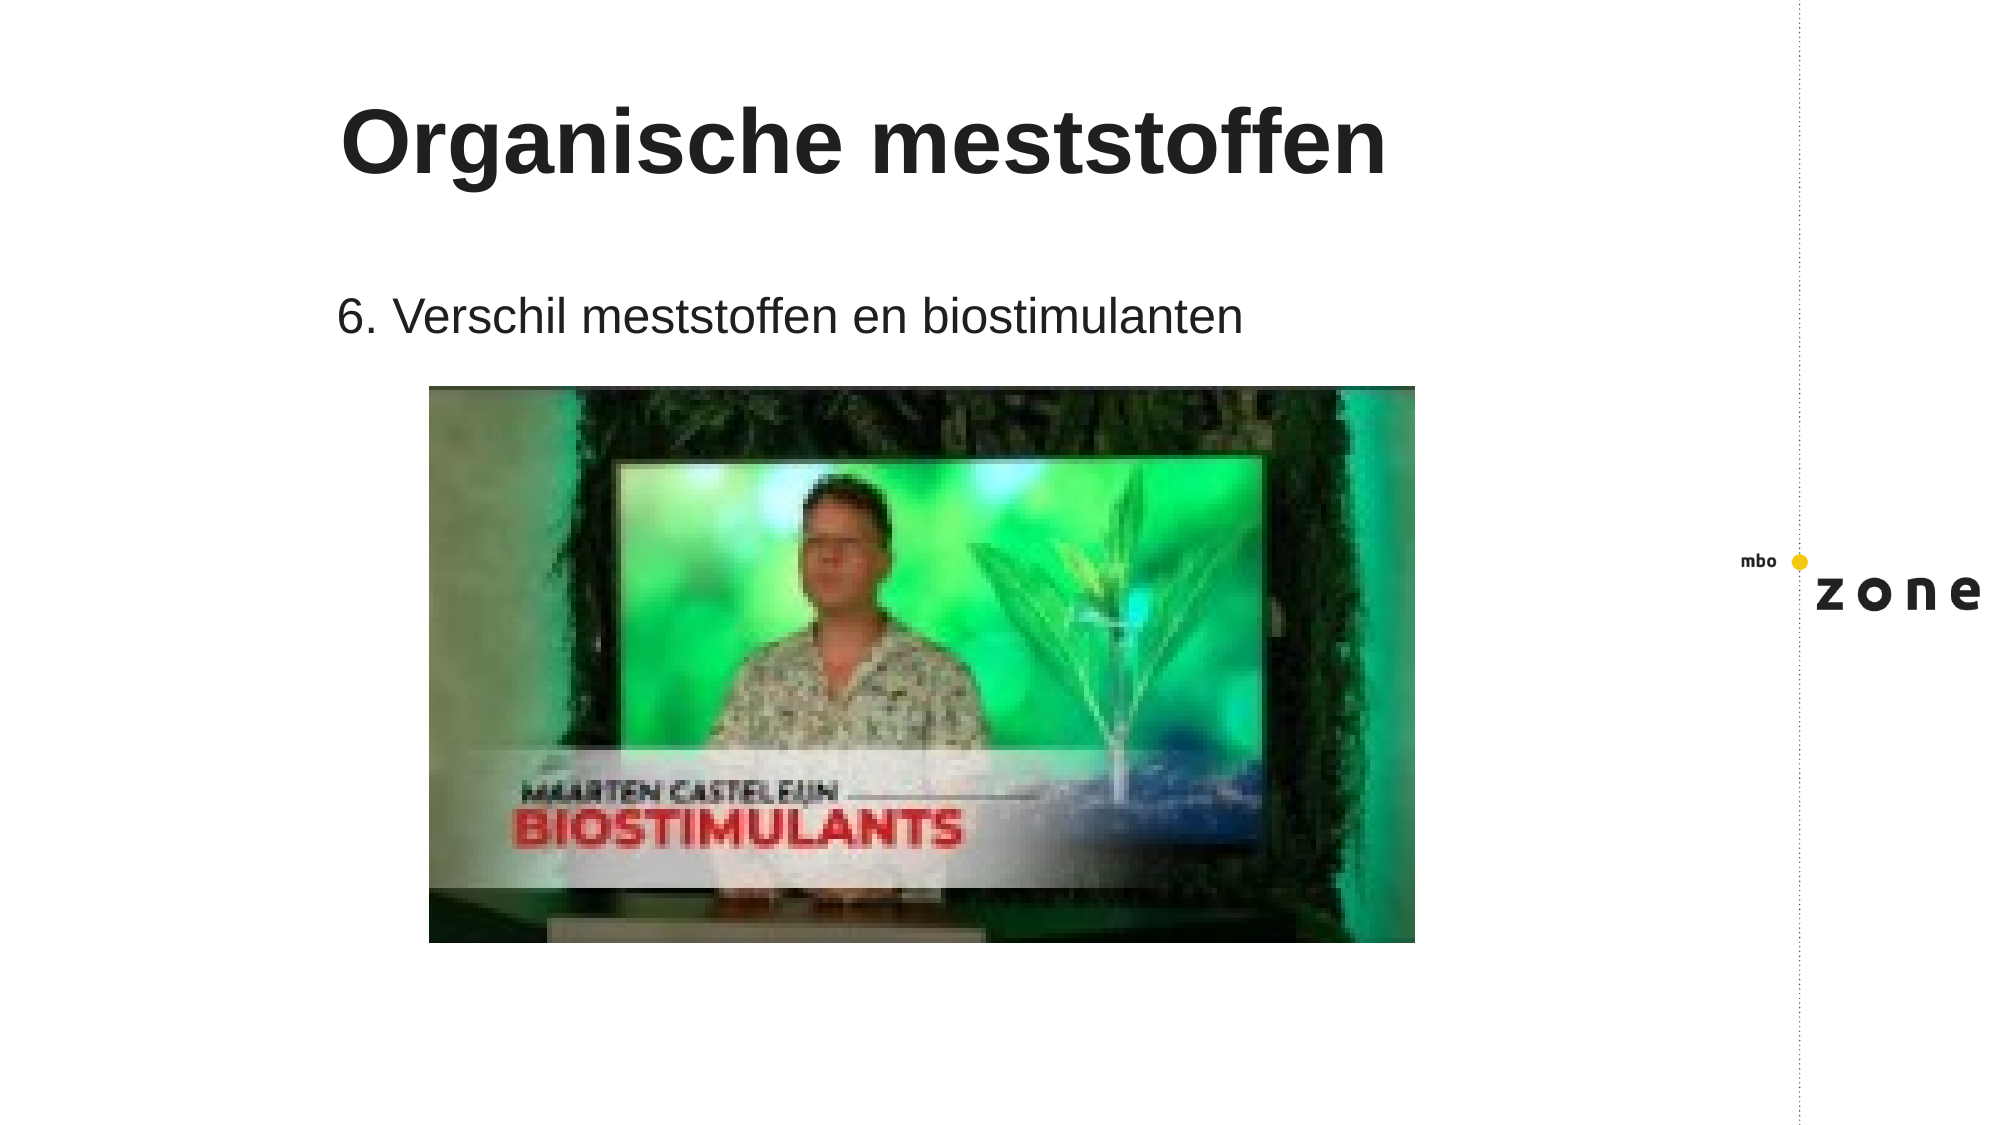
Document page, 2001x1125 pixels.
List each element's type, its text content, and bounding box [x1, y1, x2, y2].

list 6. Verschil meststoffen en biostimulanten [336, 283, 1607, 998]
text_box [428, 386, 1416, 944]
title Organische meststoffen [124, 94, 1607, 272]
picture [1596, 0, 2001, 1125]
